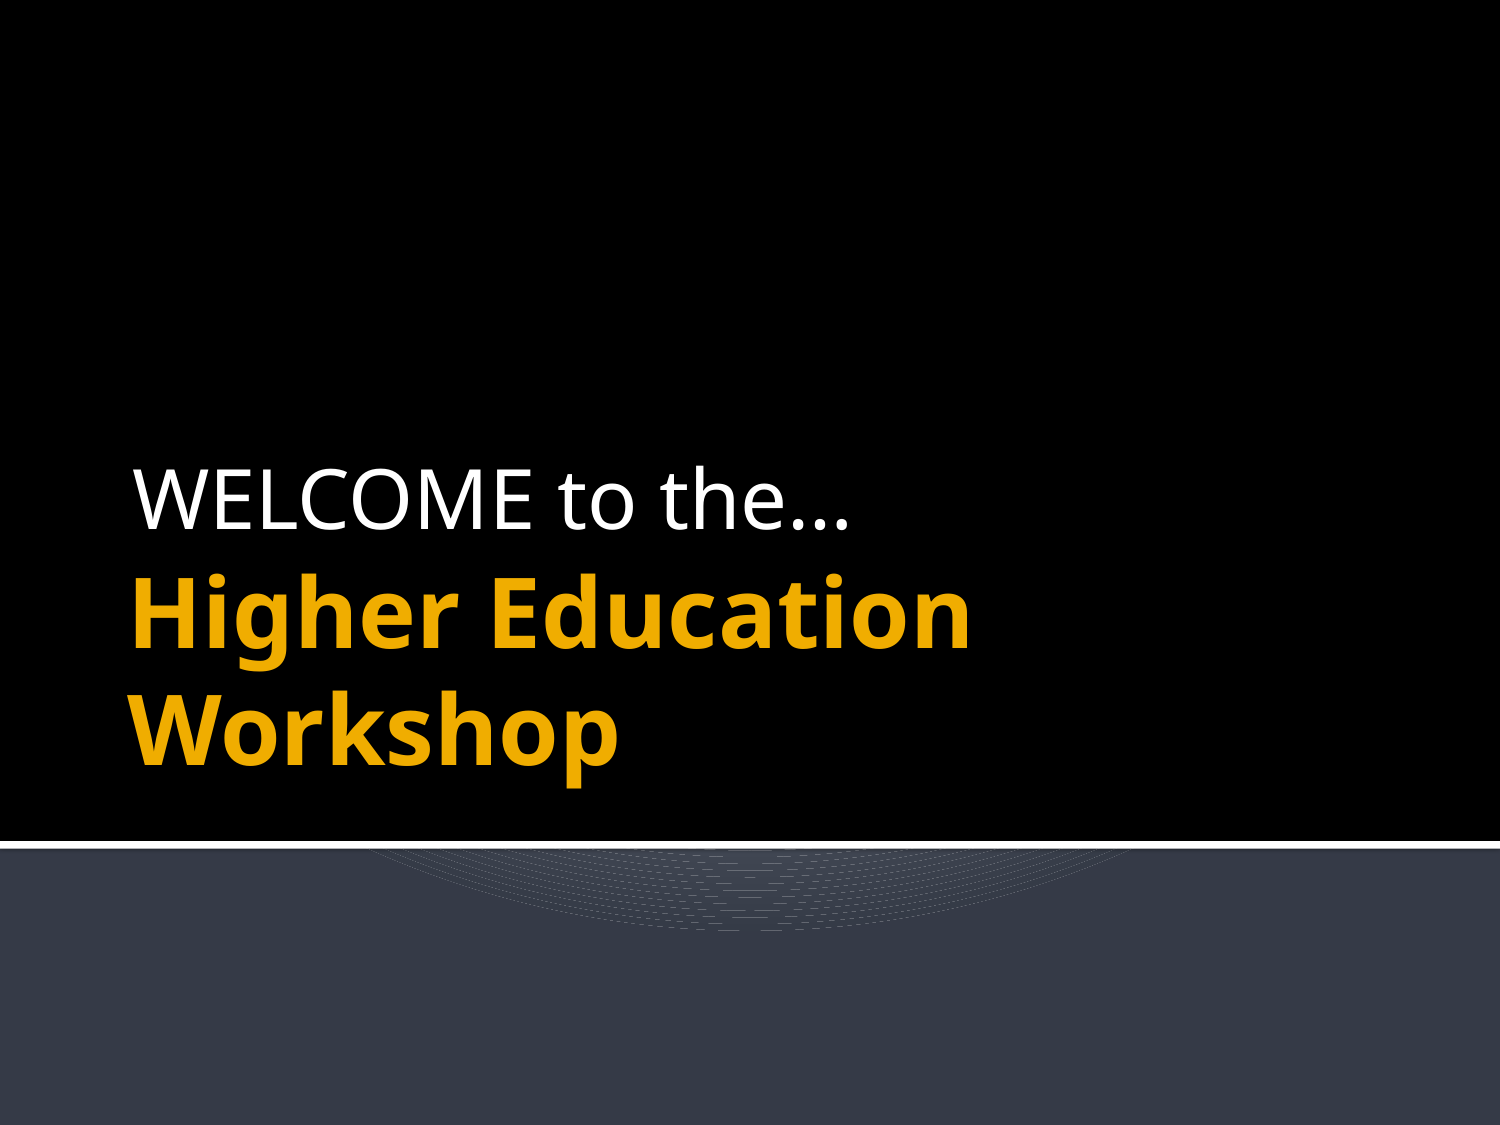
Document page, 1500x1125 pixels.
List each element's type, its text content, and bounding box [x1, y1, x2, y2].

title Higher Education Workshop [112, 550, 1438, 825]
subtitle WELCOME to the… [112, 299, 1438, 546]
